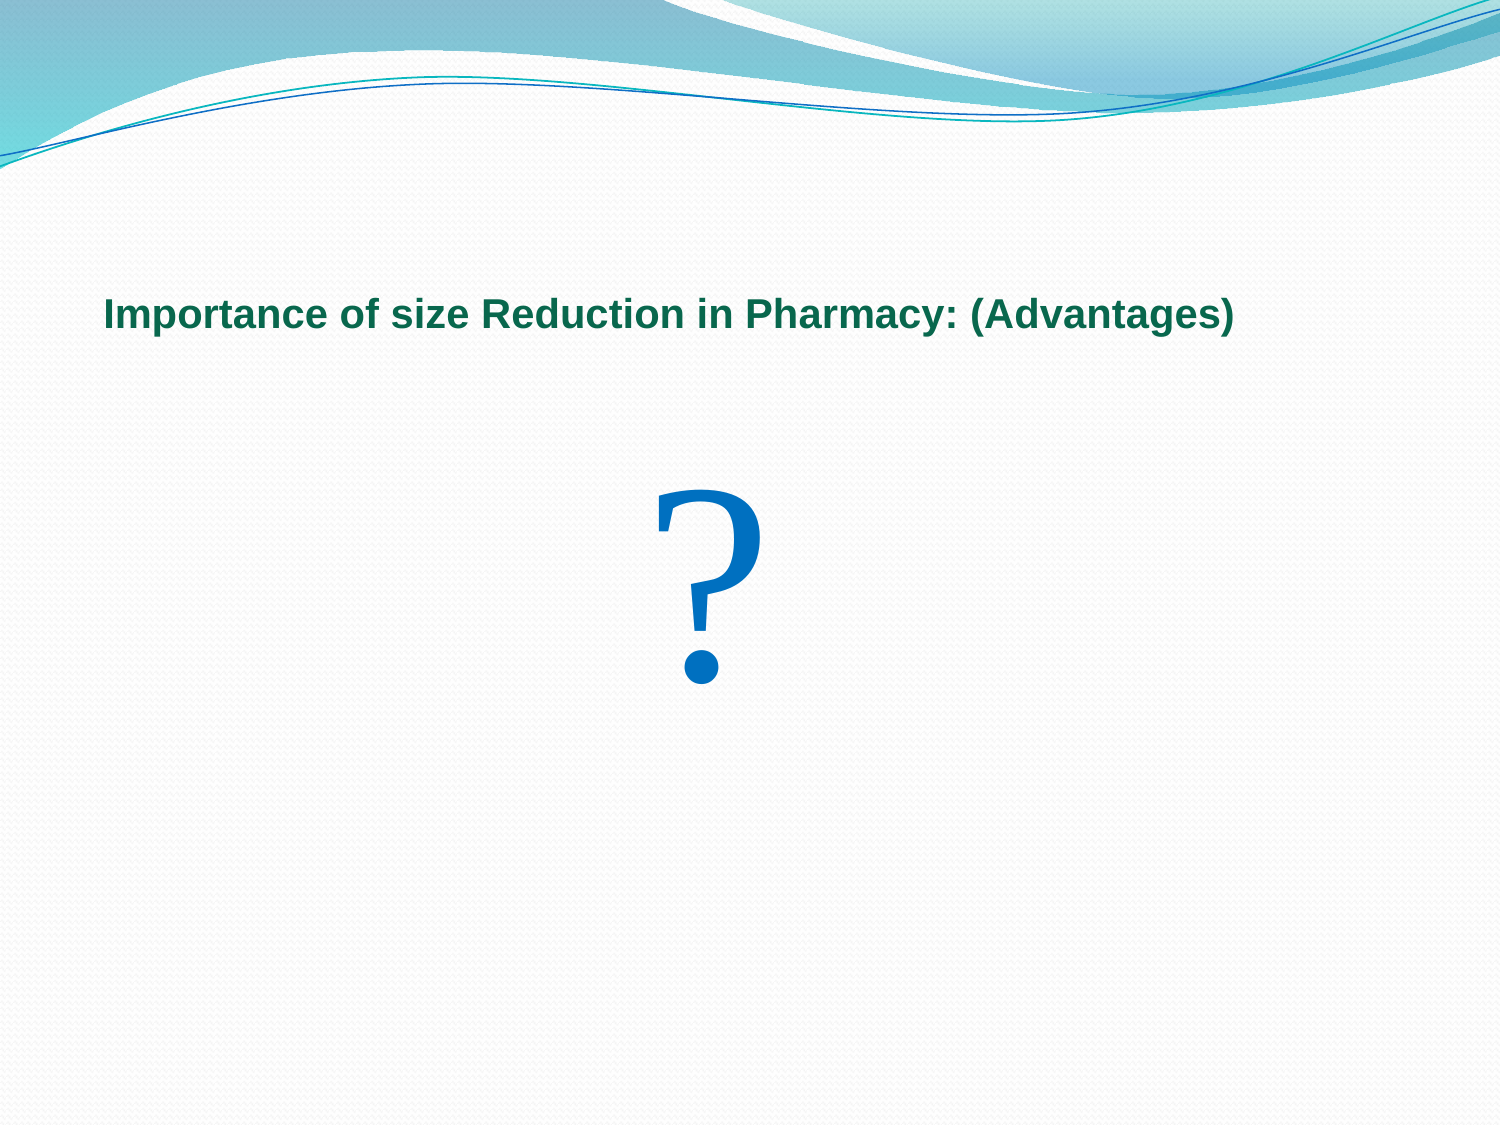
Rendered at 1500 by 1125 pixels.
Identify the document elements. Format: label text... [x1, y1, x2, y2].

text_box ? [301, 385, 1117, 745]
text_box Importance of size Reduction in Pharmacy: (Advantages) [88, 278, 1447, 344]
